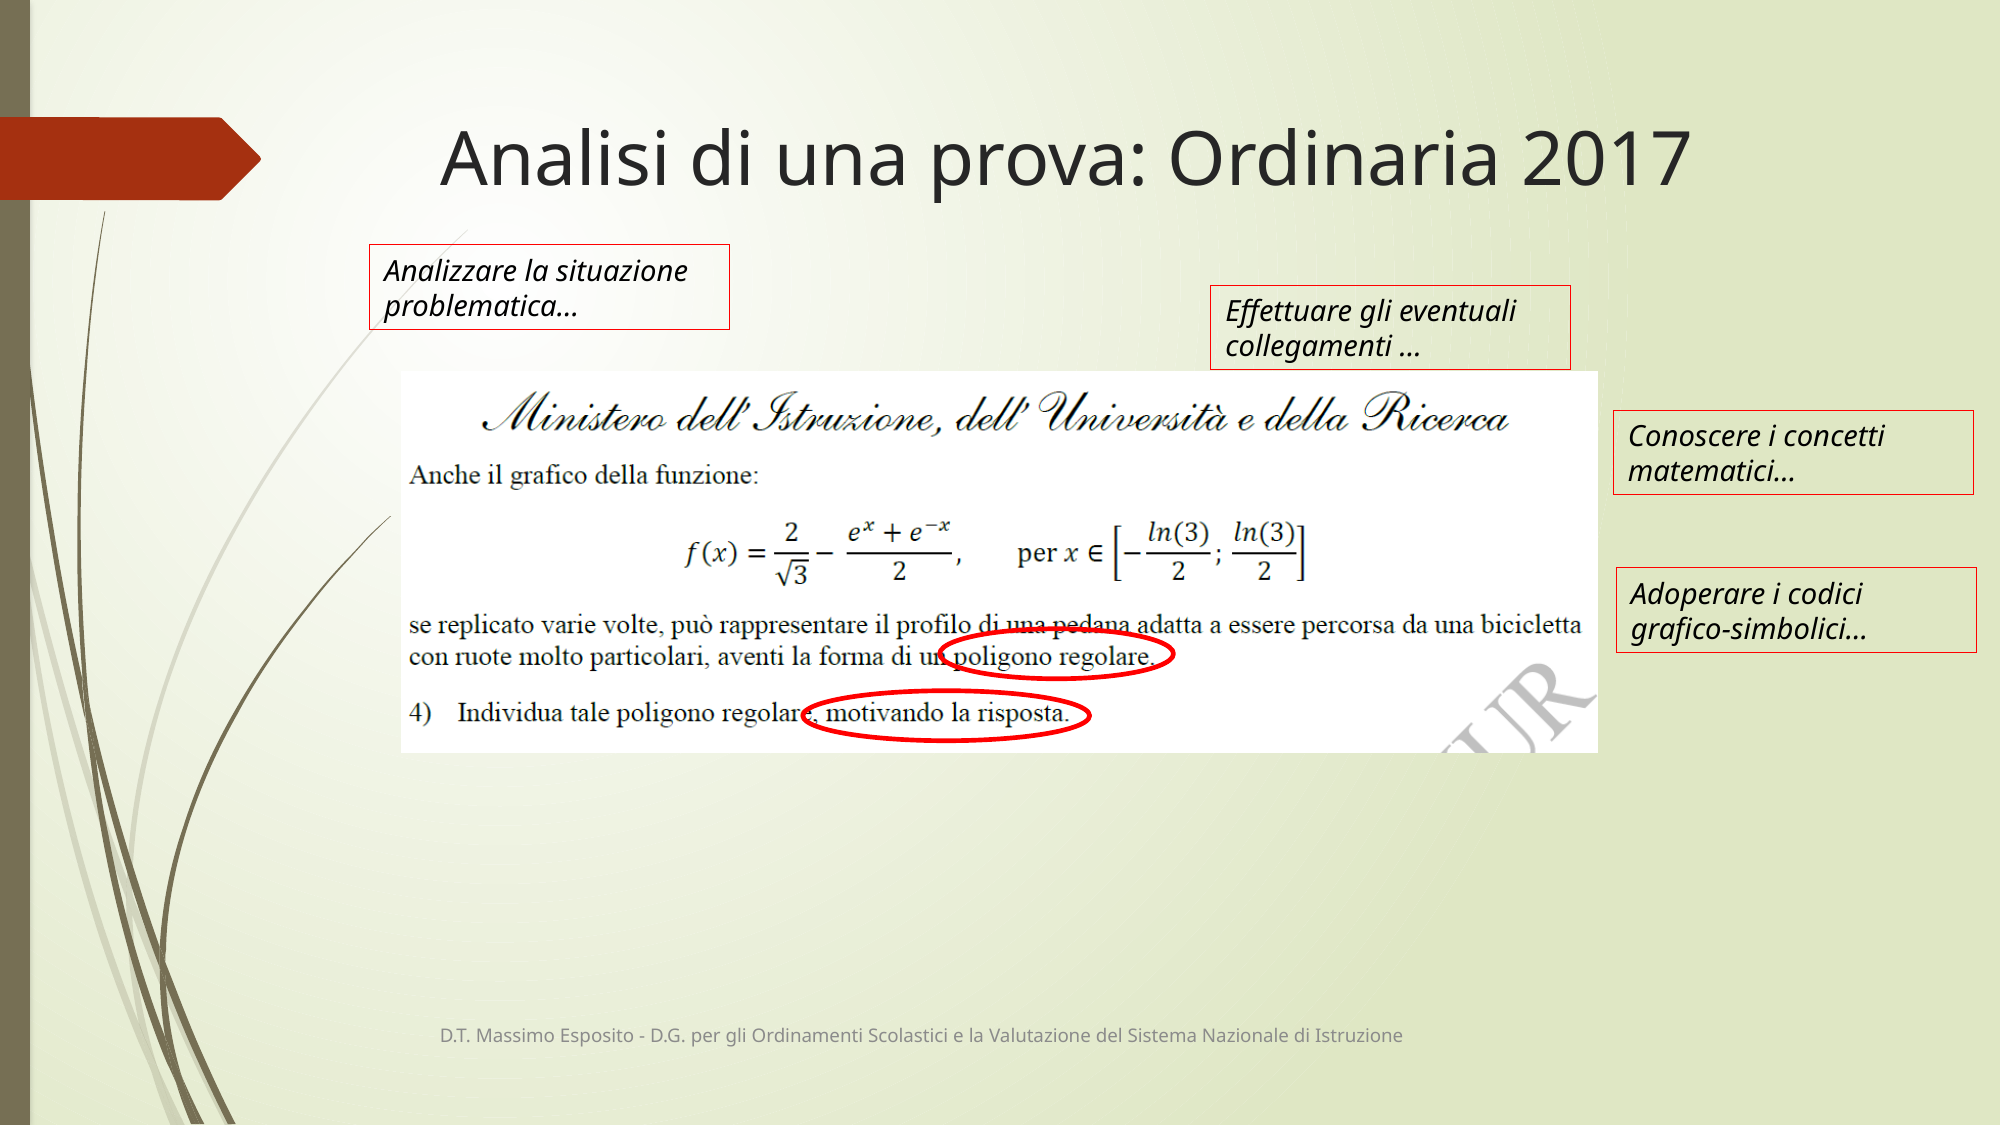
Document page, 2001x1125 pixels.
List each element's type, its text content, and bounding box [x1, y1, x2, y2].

text_box Analizzare la situazione problematica… [369, 244, 730, 330]
text_box Effettuare gli eventuali collegamenti … [1210, 285, 1571, 370]
footer D.T. Massimo Esposito - D.G. per gli Ordinamenti Scolastici e la Valutazione del Sistema Nazionale di Istruzione [424, 1006, 1675, 1067]
text_box Conoscere i concetti matematici… [1613, 410, 1974, 495]
text_box Adoperare i codici grafico-simbolici… [1616, 567, 1977, 653]
title Analisi di una prova: Ordinaria 2017 [425, 102, 1888, 231]
picture [401, 371, 1599, 754]
